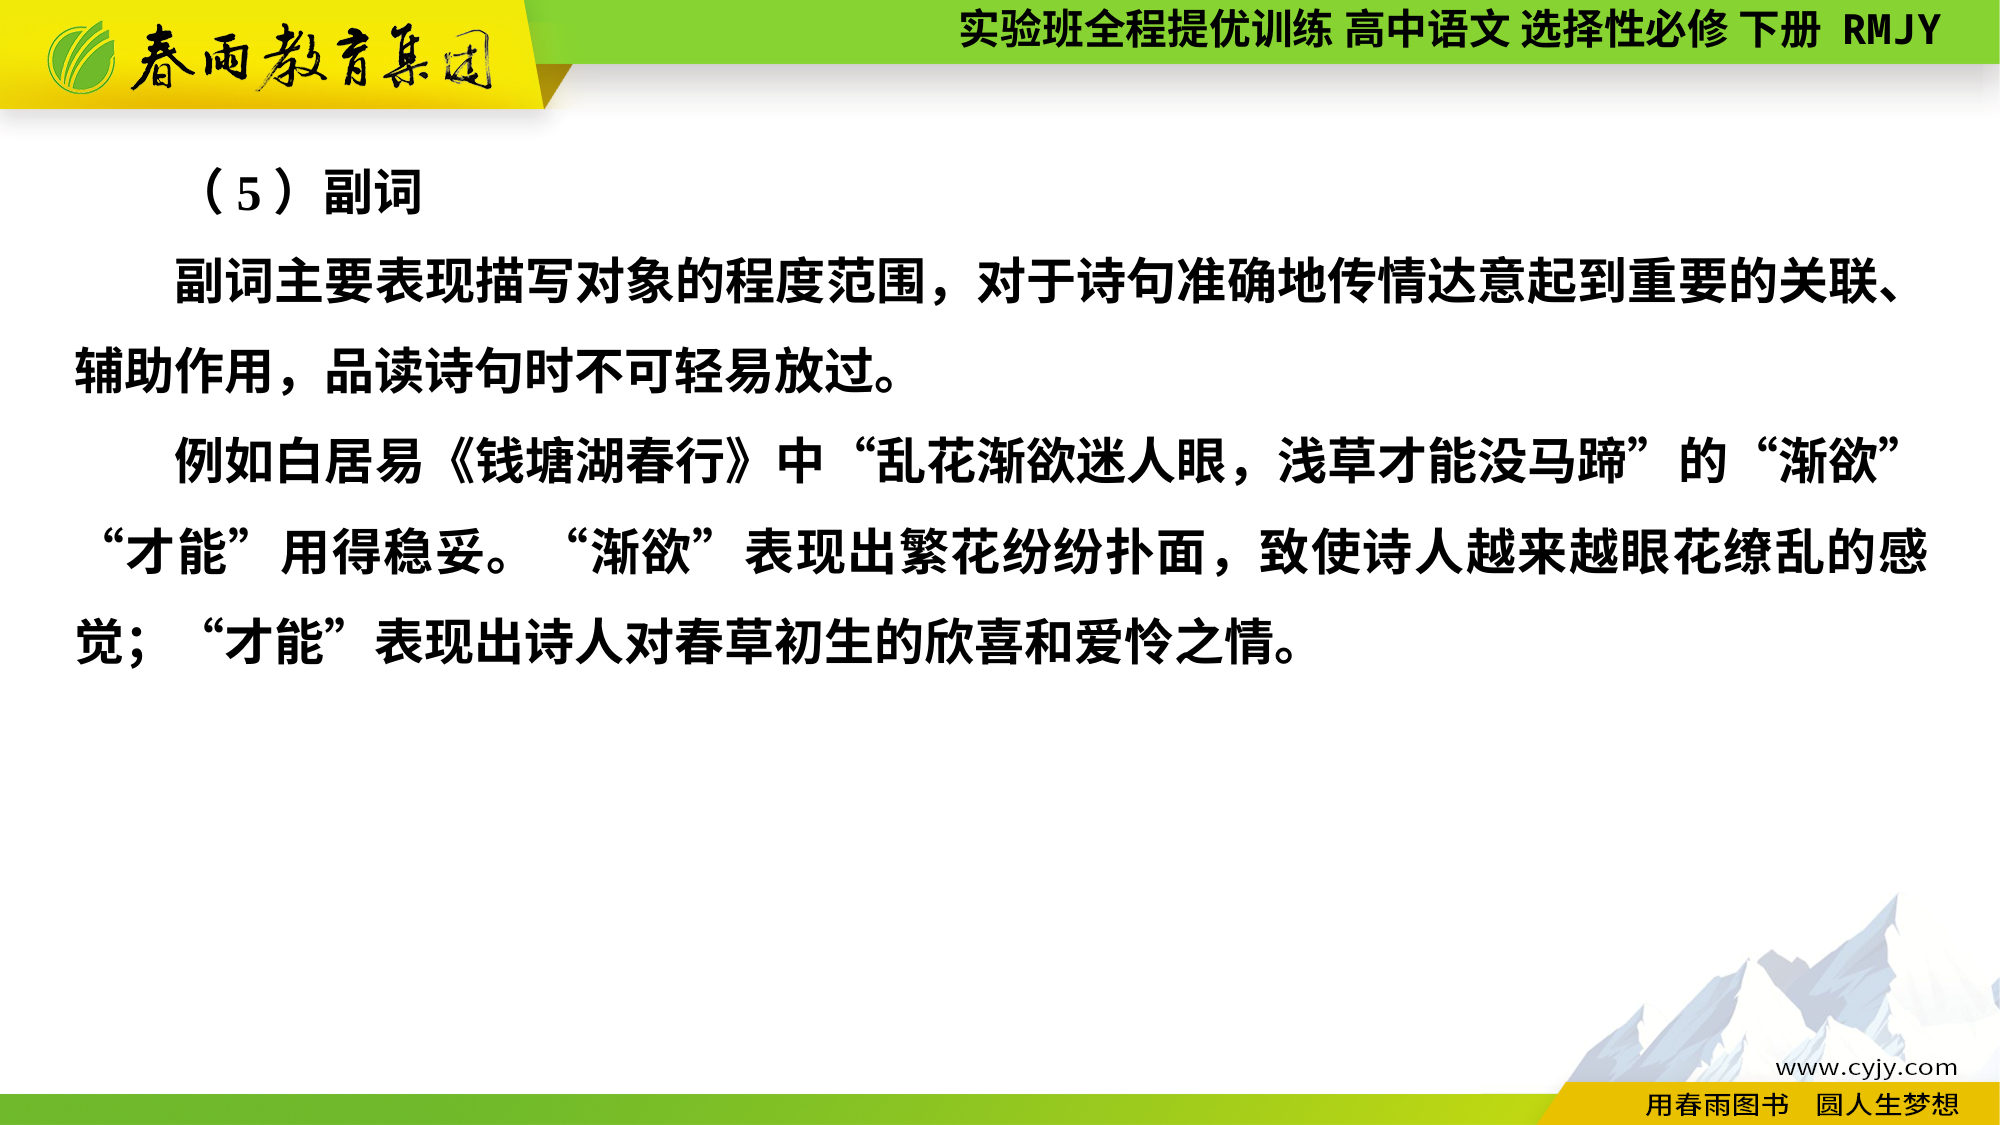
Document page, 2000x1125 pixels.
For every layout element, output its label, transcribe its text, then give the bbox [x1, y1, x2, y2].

list （5）副词 副词主要表现描写对象的程度范围，对于诗句准确地传情达意起到重要的关联、辅助作用，品读诗句时不可轻易放过。 例如白居易《钱塘湖春行》中“乱花渐欲迷人眼，浅草才能没马蹄”的“渐欲”“才能”用得稳妥。“渐欲”表现出繁花纷纷扑面，致使诗人越来越眼花缭乱的感觉；“才能”表现出诗人对春草初生的欣喜和爱怜之情。 [59, 122, 1944, 683]
picture [0, 0, 2000, 1125]
